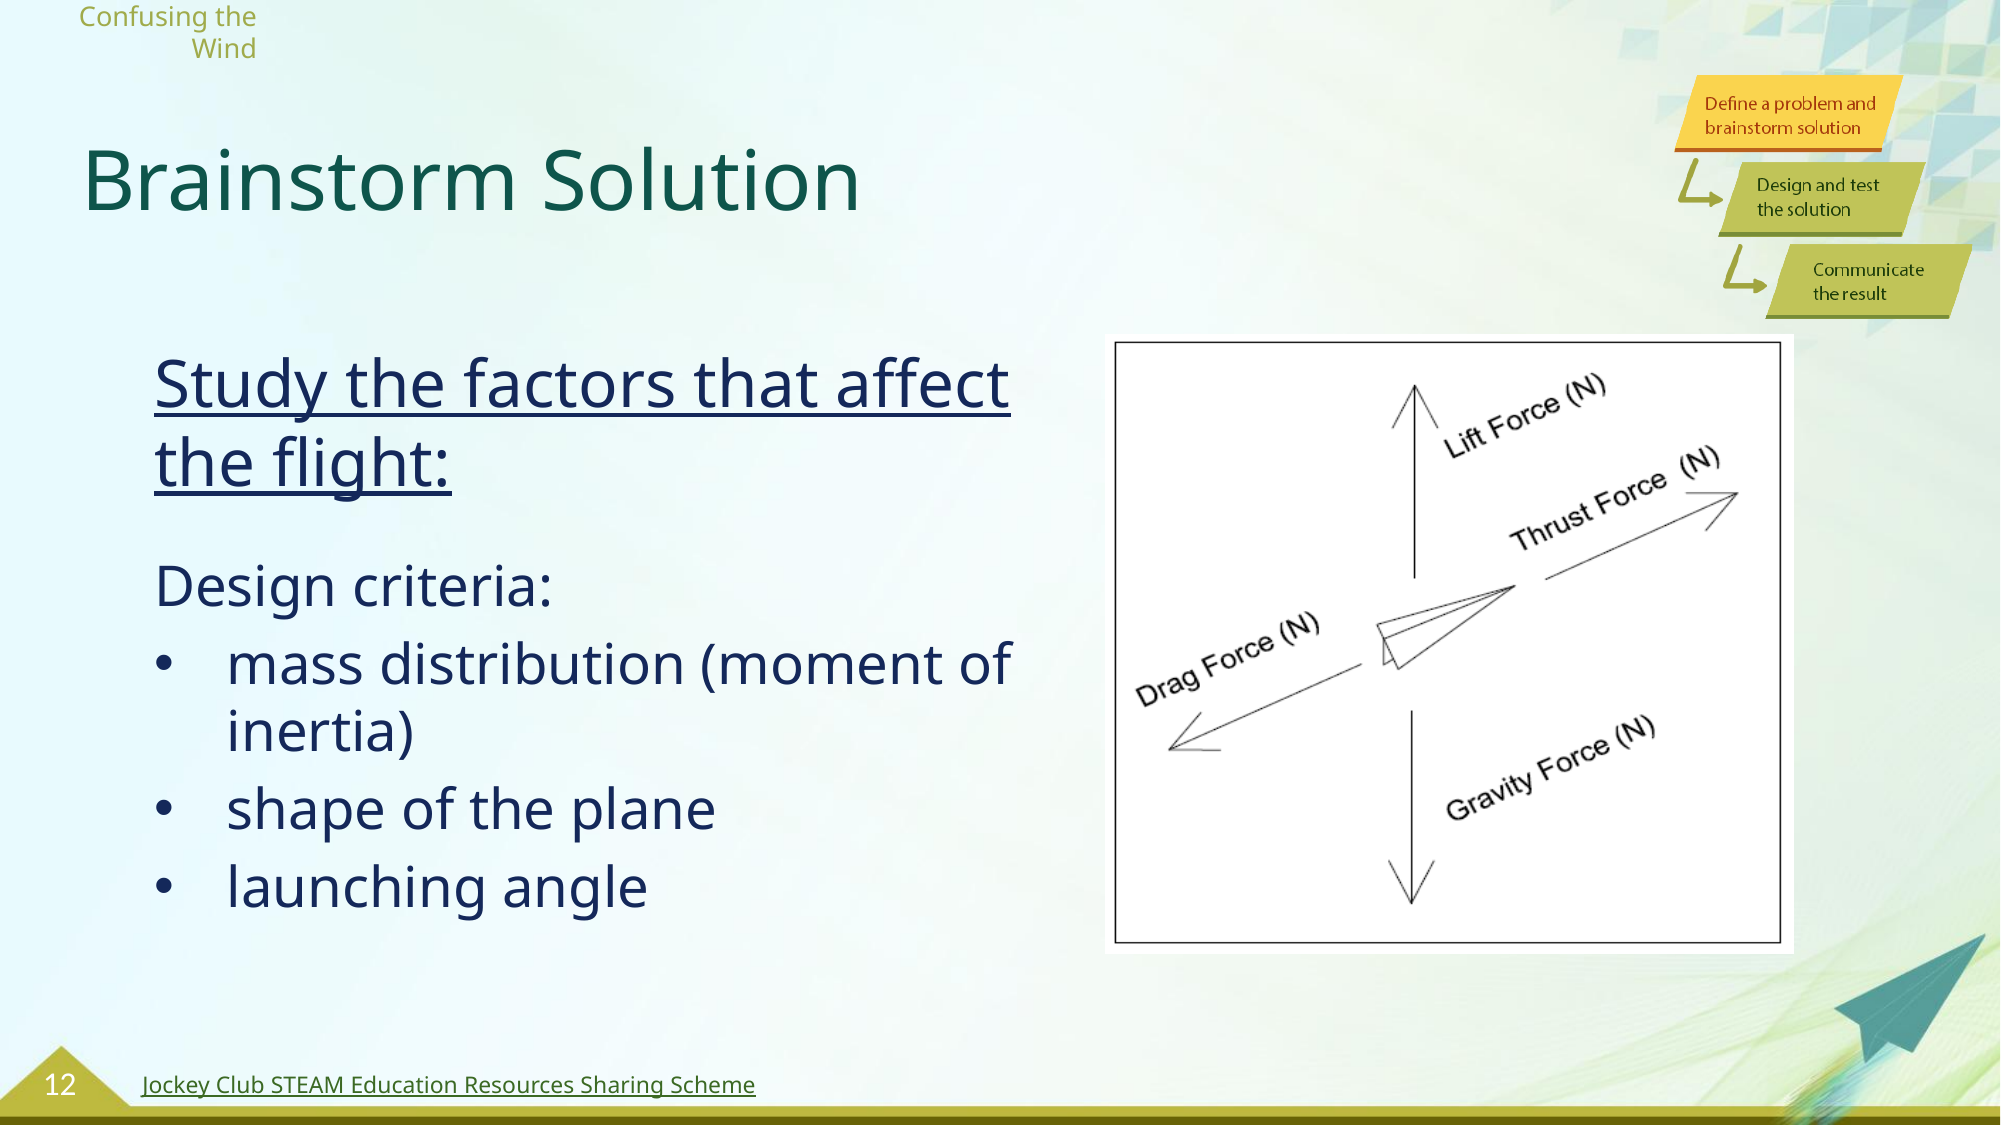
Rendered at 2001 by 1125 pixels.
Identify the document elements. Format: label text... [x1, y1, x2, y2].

picture [0, 0, 2001, 1125]
slide_number 12 [18, 1052, 101, 1113]
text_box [138, 333, 1794, 954]
title Brainstorm Solution [61, 69, 1571, 285]
